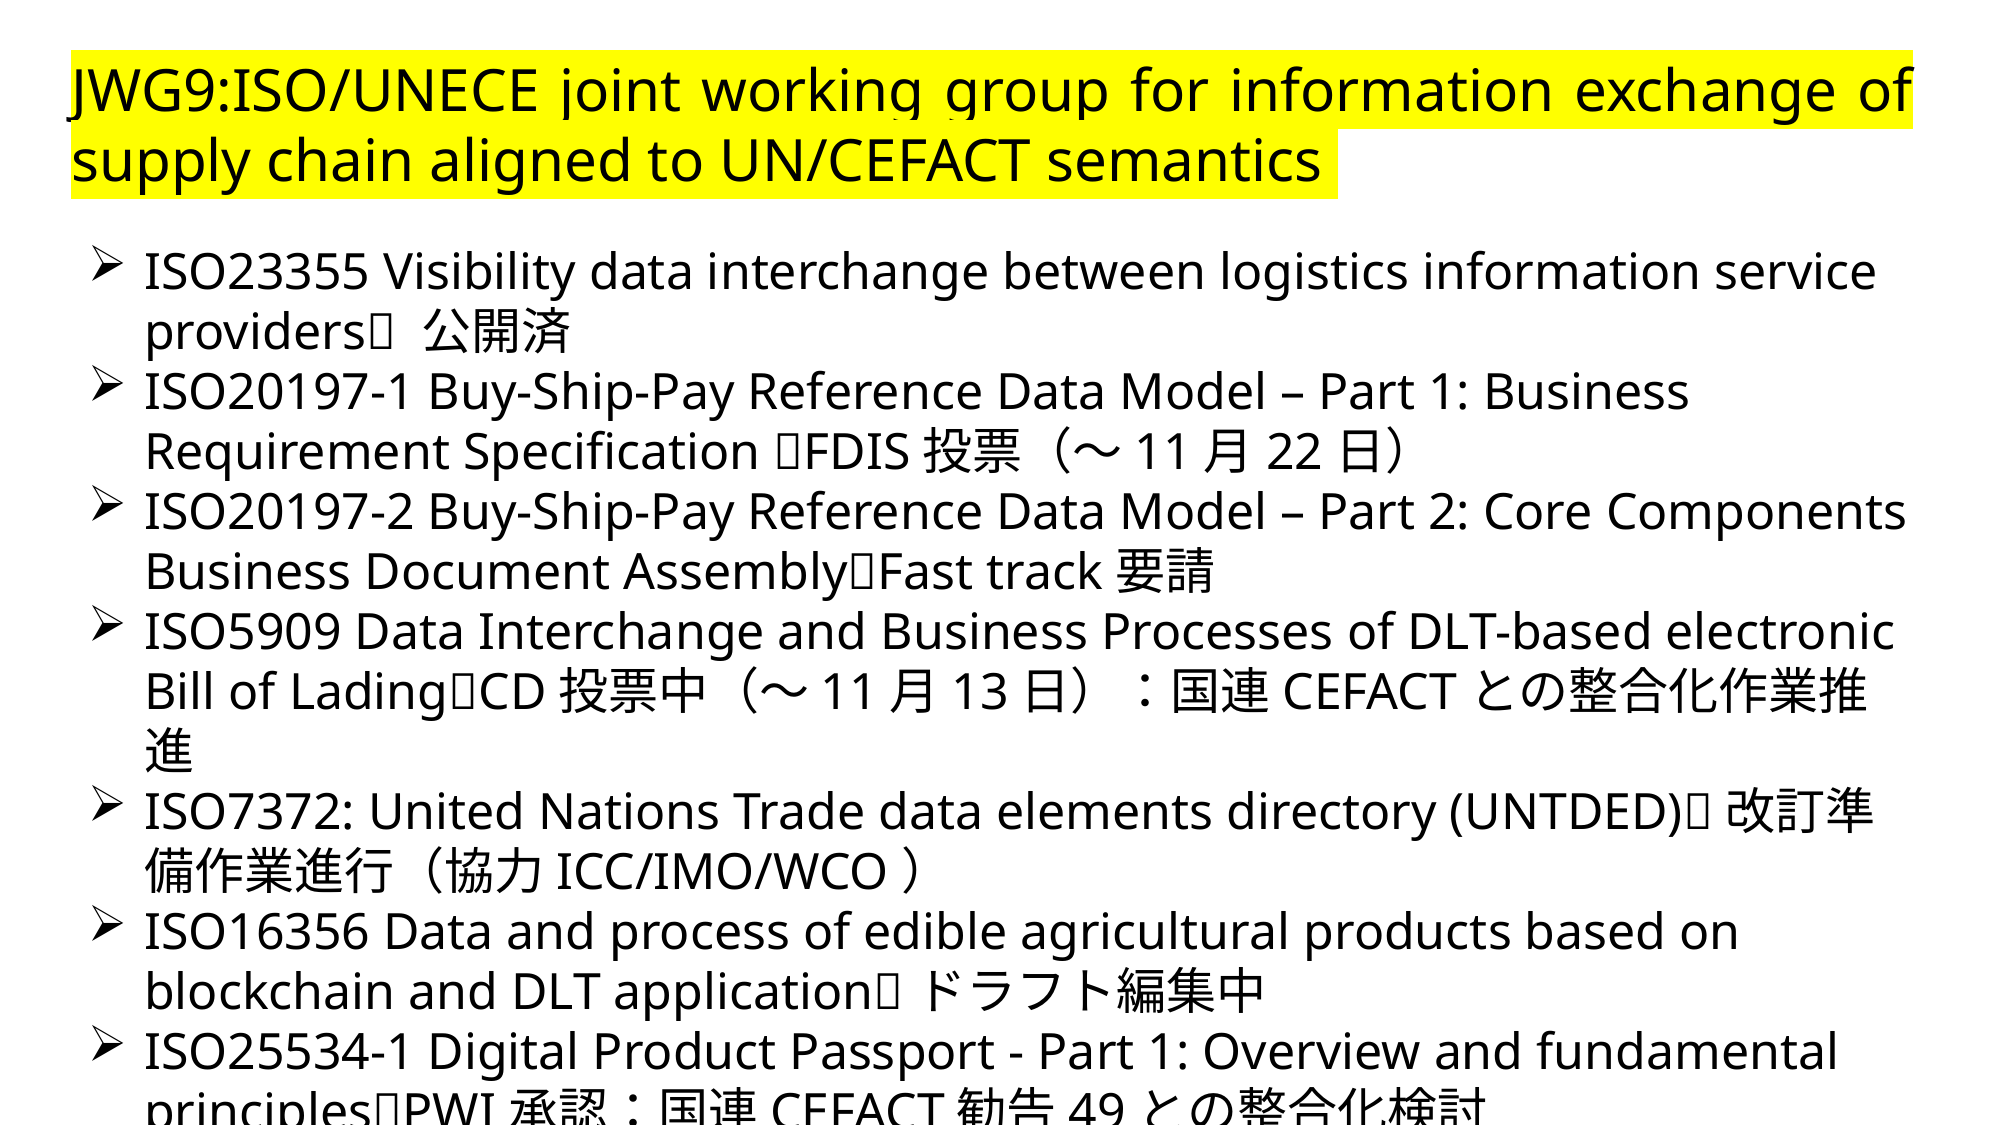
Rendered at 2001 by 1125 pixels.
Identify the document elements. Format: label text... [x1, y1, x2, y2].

text_box ISO23355 Visibility data interchange between logistics information service providers 公開済 ISO20197-1 Buy-Ship-Pay Reference Data Model – Part 1: Business Requirement Specification FDIS投票（～11月22日） ISO20197-2 Buy-Ship-Pay Reference Data Model – Part 2: Core Components Business Document AssemblyFast track要請 ISO5909 Data Interchange and Business Processes of DLT-based electronic Bill of LadingCD投票中（～11月13日）：国連CEFACTとの整合化作業推進 ISO7372: United Nations Trade data elements directory (UNTDED)改訂準備作業進行（協力ICC/IMO/WCO） ISO16356 Data and process of edible agricultural products based on blockchain and DLT applicationドラフト編集中 ISO25534-1 Digital Product Passport - Part 1: Overview and fundamental principlesPWI承認：国連CEFACT勧告49との整合化検討 [73, 231, 1928, 1125]
text_box JWG9:ISO/UNECE joint working group for information exchange of supply chain aligned to UN/CEFACT semantics [56, 46, 1928, 201]
